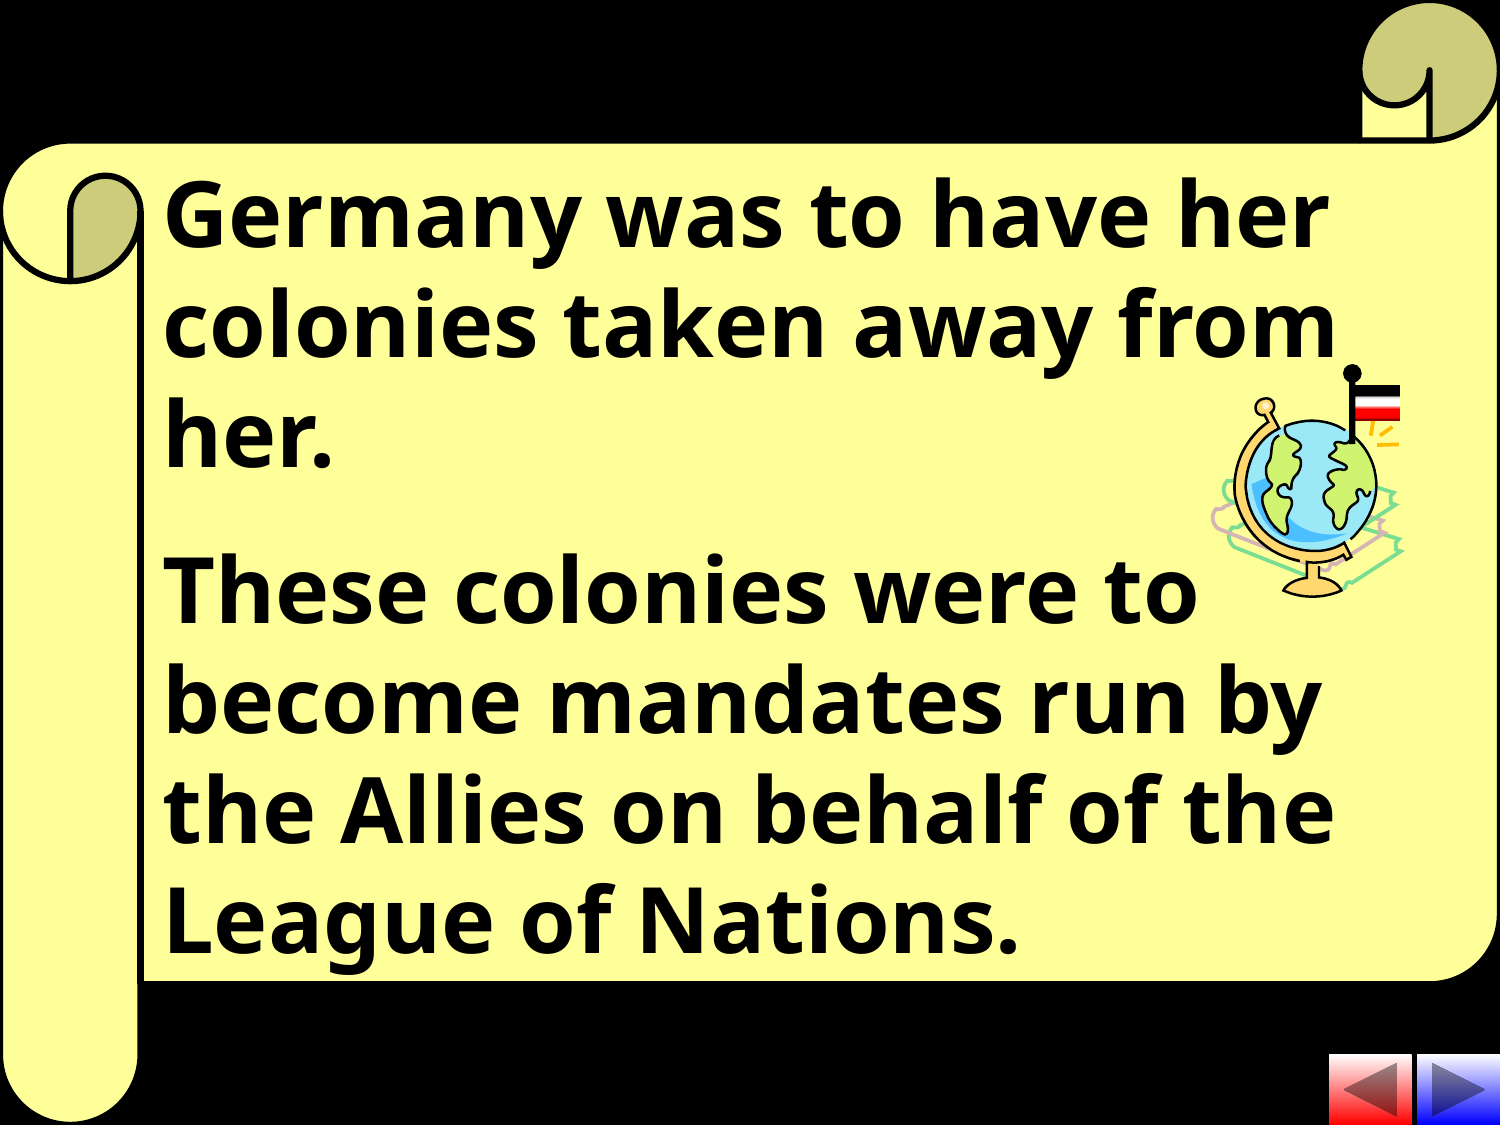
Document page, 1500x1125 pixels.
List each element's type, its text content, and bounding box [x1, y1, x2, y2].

picture [1210, 385, 1405, 598]
text_box [0, 0, 1500, 1125]
text_box [1417, 1054, 1500, 1125]
text_box Germany was to have her colonies taken away from her. These colonies were to become mandates run by the Allies on behalf of the League of Nations. [147, 148, 1500, 980]
text_box [1346, 367, 1359, 385]
text_box [1328, 1054, 1412, 1125]
